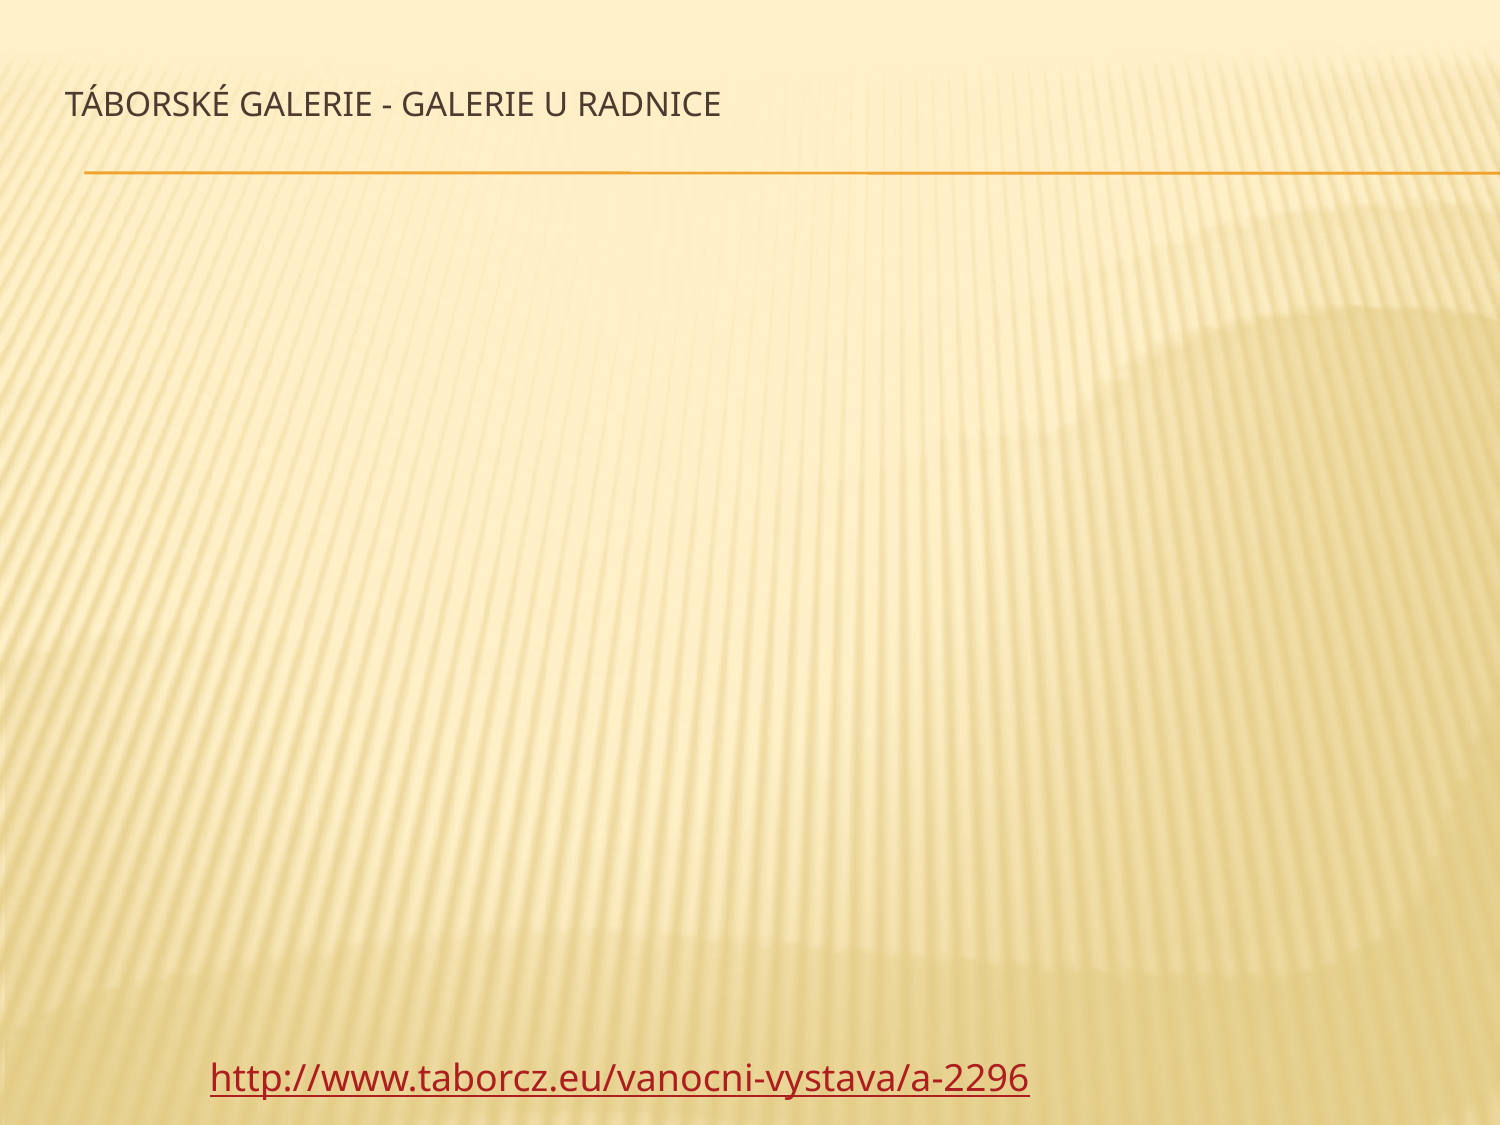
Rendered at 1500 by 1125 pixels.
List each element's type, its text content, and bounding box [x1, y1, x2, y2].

text_box http://www.taborcz.eu/vanocni-vystava/a-2296 [194, 1046, 1255, 1125]
title Táborské galerie - Galerie U Radnice [50, 75, 1475, 213]
